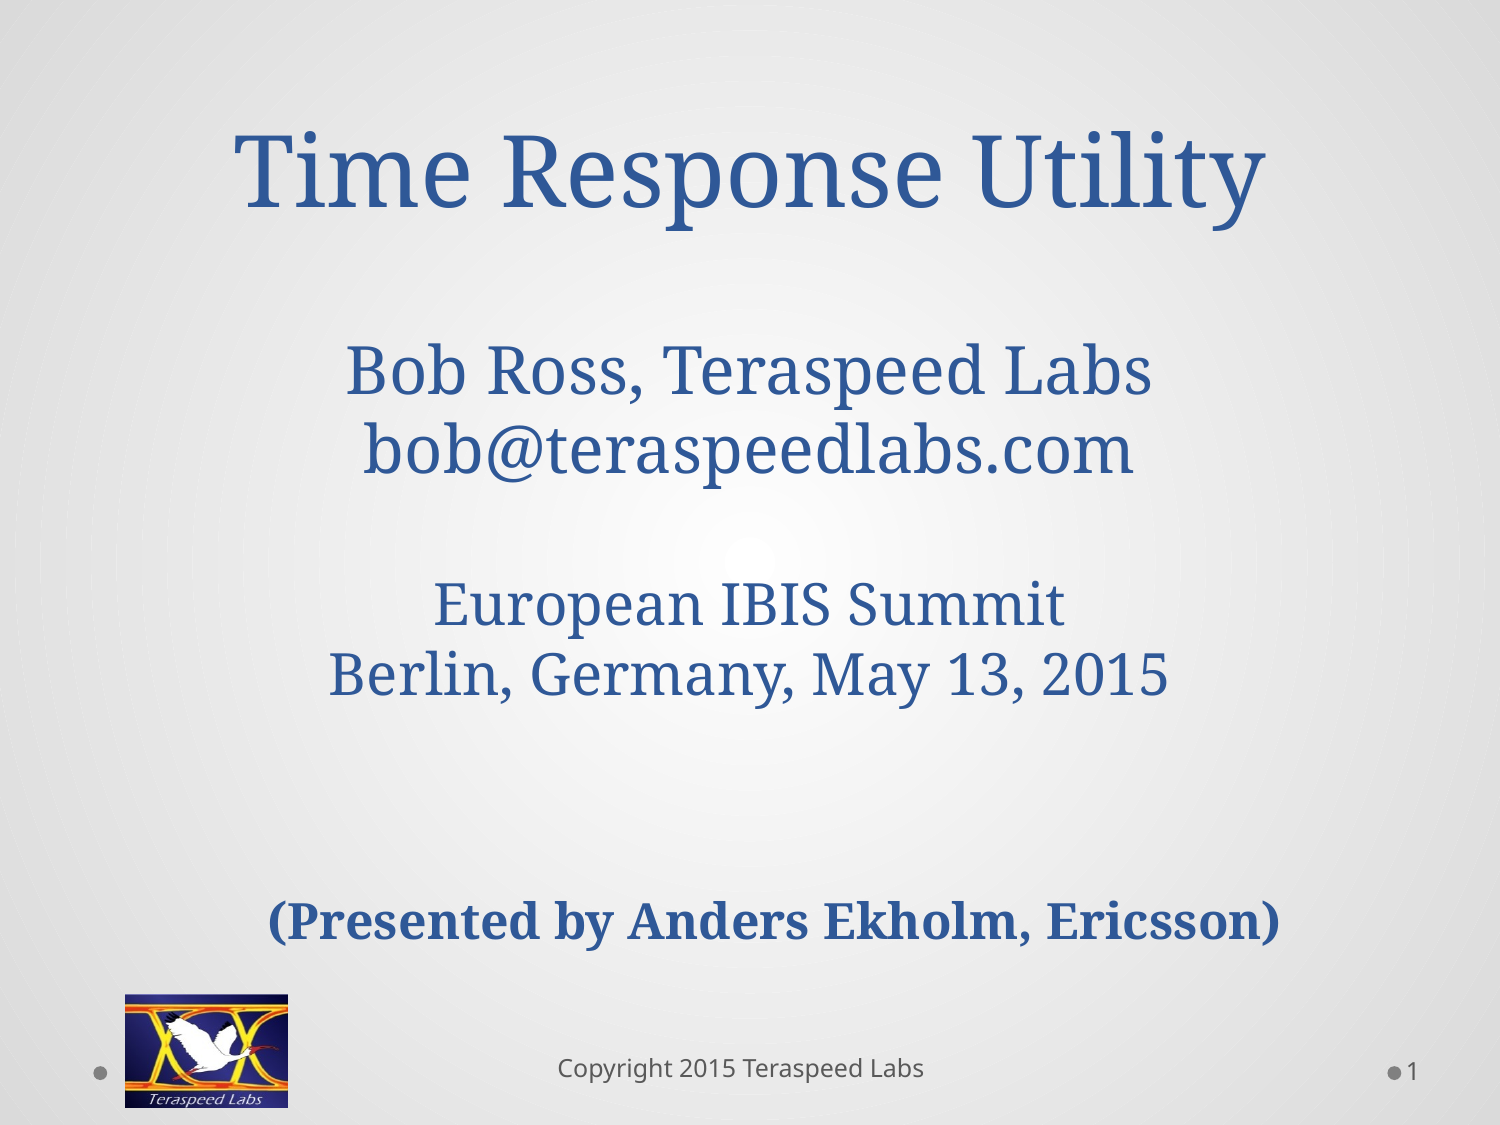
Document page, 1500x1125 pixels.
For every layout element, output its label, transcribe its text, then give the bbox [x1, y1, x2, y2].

subtitle (Presented by Anders Ekholm, Ericsson) [174, 812, 1375, 1013]
title Time Response Utility Bob Ross, Teraspeed Labs bob@teraspeedlabs.com European IBIS Summit Berlin, Germany, May 13, 2015 [112, 99, 1388, 800]
picture [125, 994, 288, 1108]
footer Copyright 2015 Teraspeed Labs [549, 1037, 1018, 1098]
slide_number 1 [1401, 1042, 1494, 1103]
